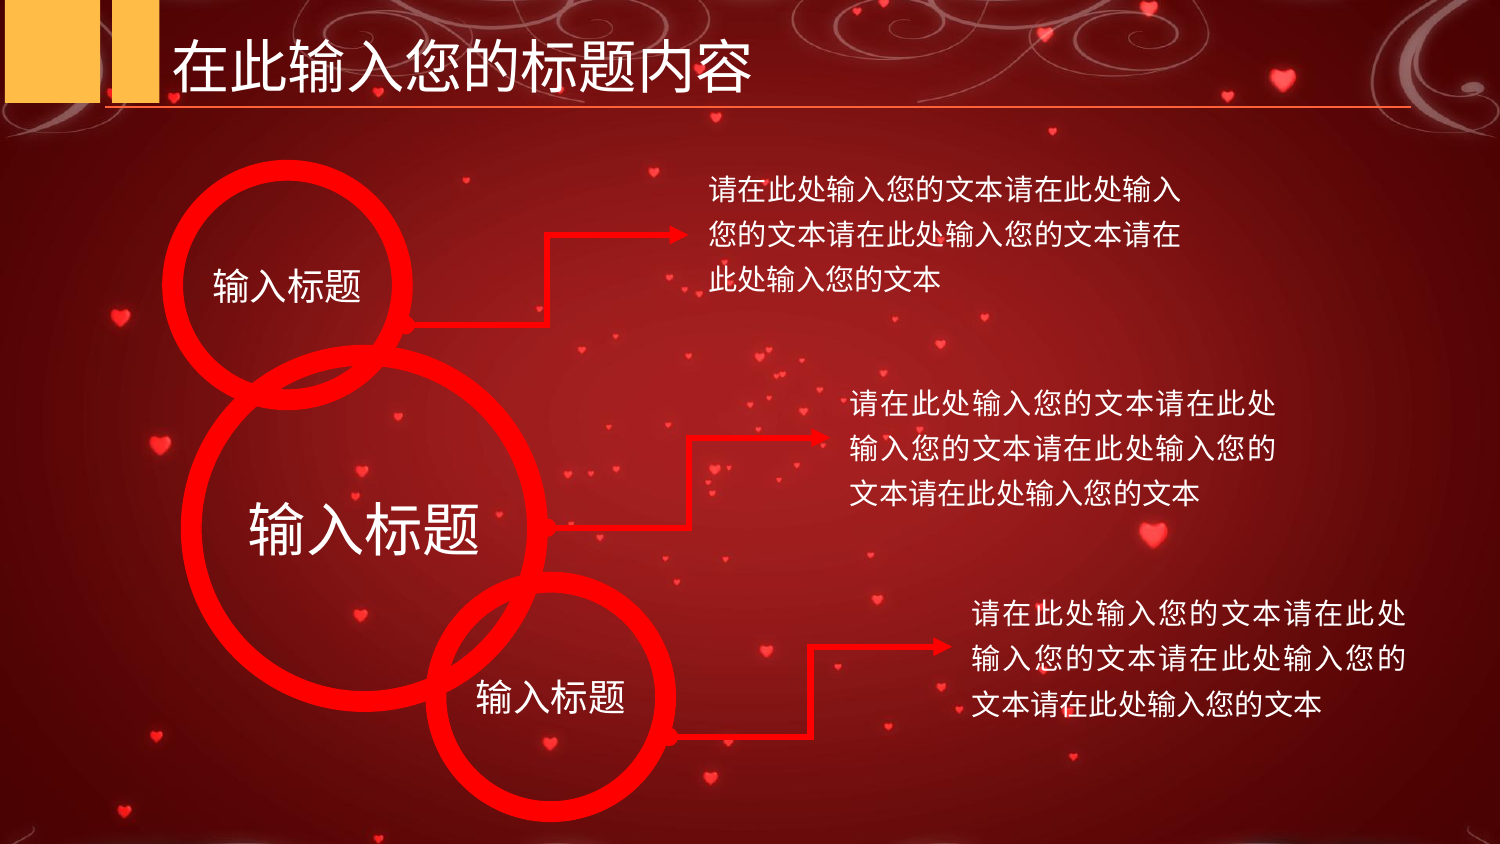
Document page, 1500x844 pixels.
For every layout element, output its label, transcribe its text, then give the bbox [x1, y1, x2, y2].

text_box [668, 646, 953, 738]
text_box 在此输入您的标题内容 [156, 22, 793, 108]
text_box 输入标题 [191, 355, 538, 702]
text_box 输入标题 [172, 170, 400, 400]
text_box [546, 437, 831, 528]
picture [0, 0, 1500, 844]
text_box 输入标题 [435, 582, 663, 812]
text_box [405, 234, 689, 326]
text_box 请在此处输入您的文本请在此处输入您的文本请在此处输入您的文本请在此处输入您的文本 [691, 150, 1199, 307]
text_box 请在此处输入您的文本请在此处输入您的文本请在此处输入您的文本请在此处输入您的文本 [833, 333, 1294, 552]
text_box 请在此处输入您的文本请在此处输入您的文本请在此处输入您的文本请在此处输入您的文本 [955, 556, 1424, 750]
